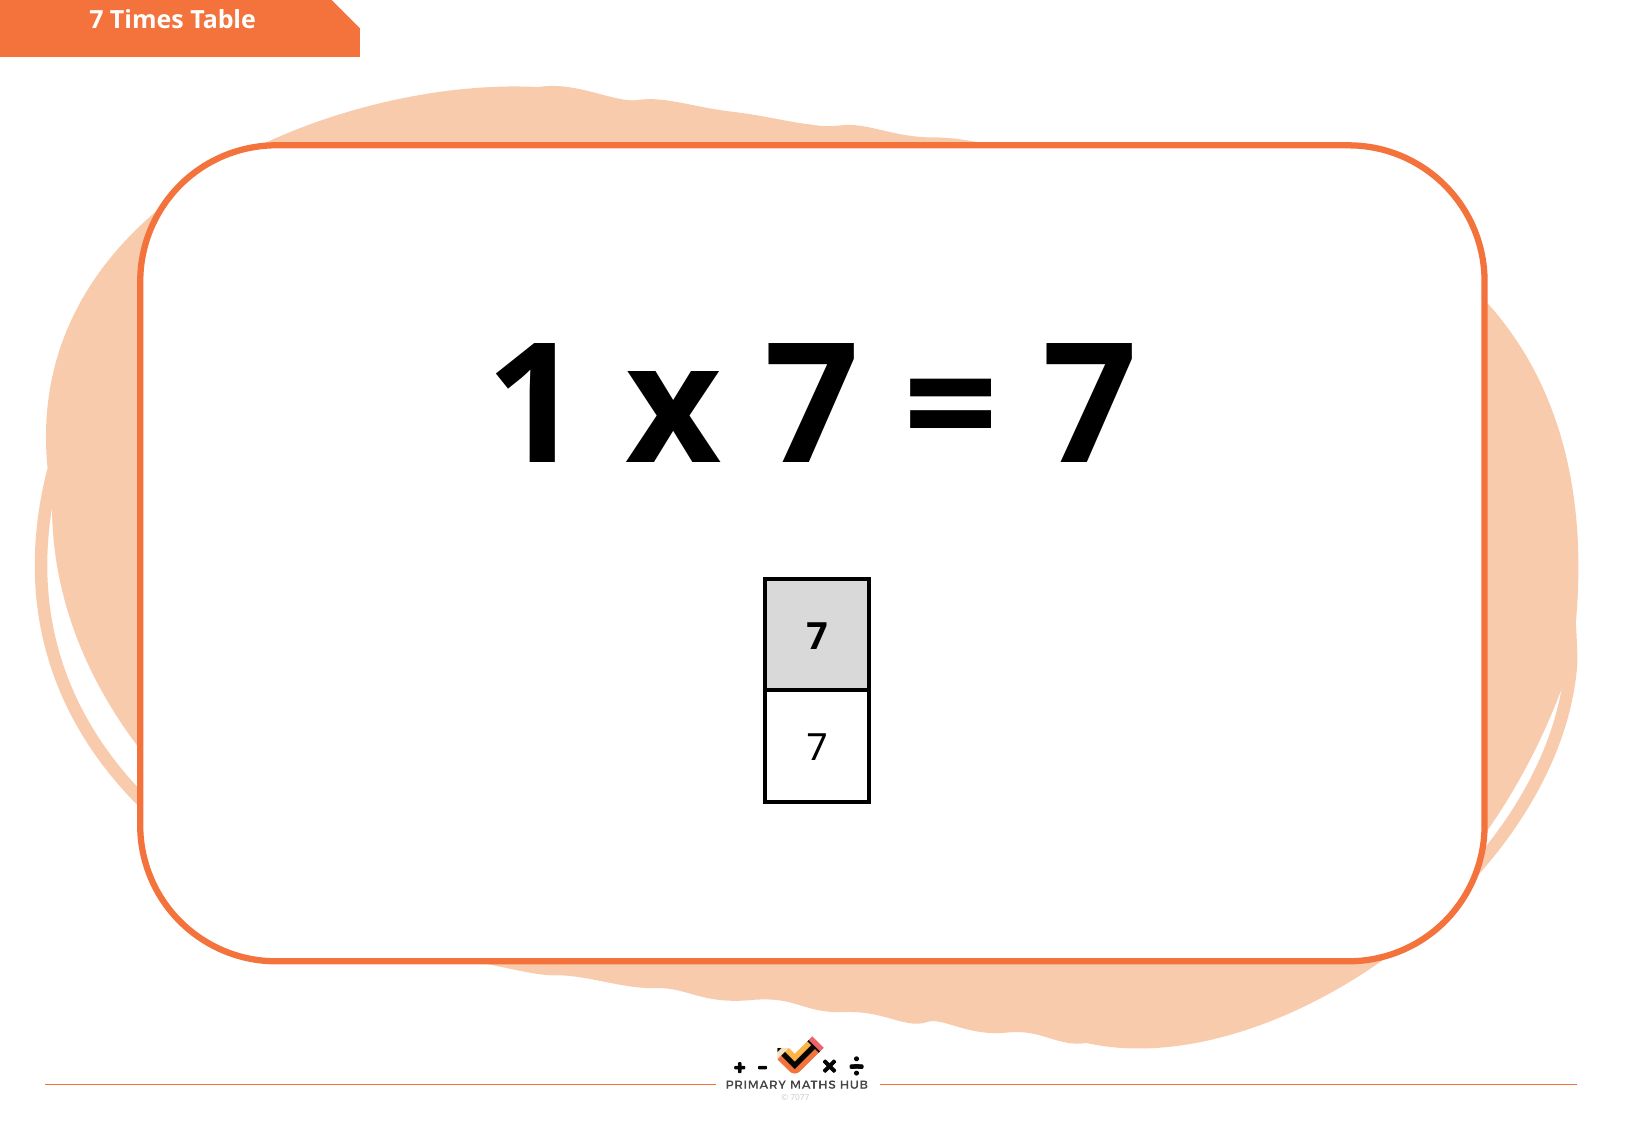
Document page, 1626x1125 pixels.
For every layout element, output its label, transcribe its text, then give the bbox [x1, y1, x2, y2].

text_box [273, 91, 956, 144]
table_cell 7 [767, 692, 867, 800]
text_box [139, 144, 1486, 963]
text_box 7 Times Table [0, 0, 361, 58]
table_header 7 [767, 581, 867, 688]
text_box © 7077 [720, 1084, 870, 1110]
picture [722, 1034, 872, 1094]
text_box [39, 211, 158, 800]
text_box [496, 961, 1373, 1044]
text_box [1481, 301, 1579, 864]
text_box 1 x 7 = 7 [140, 288, 1485, 503]
